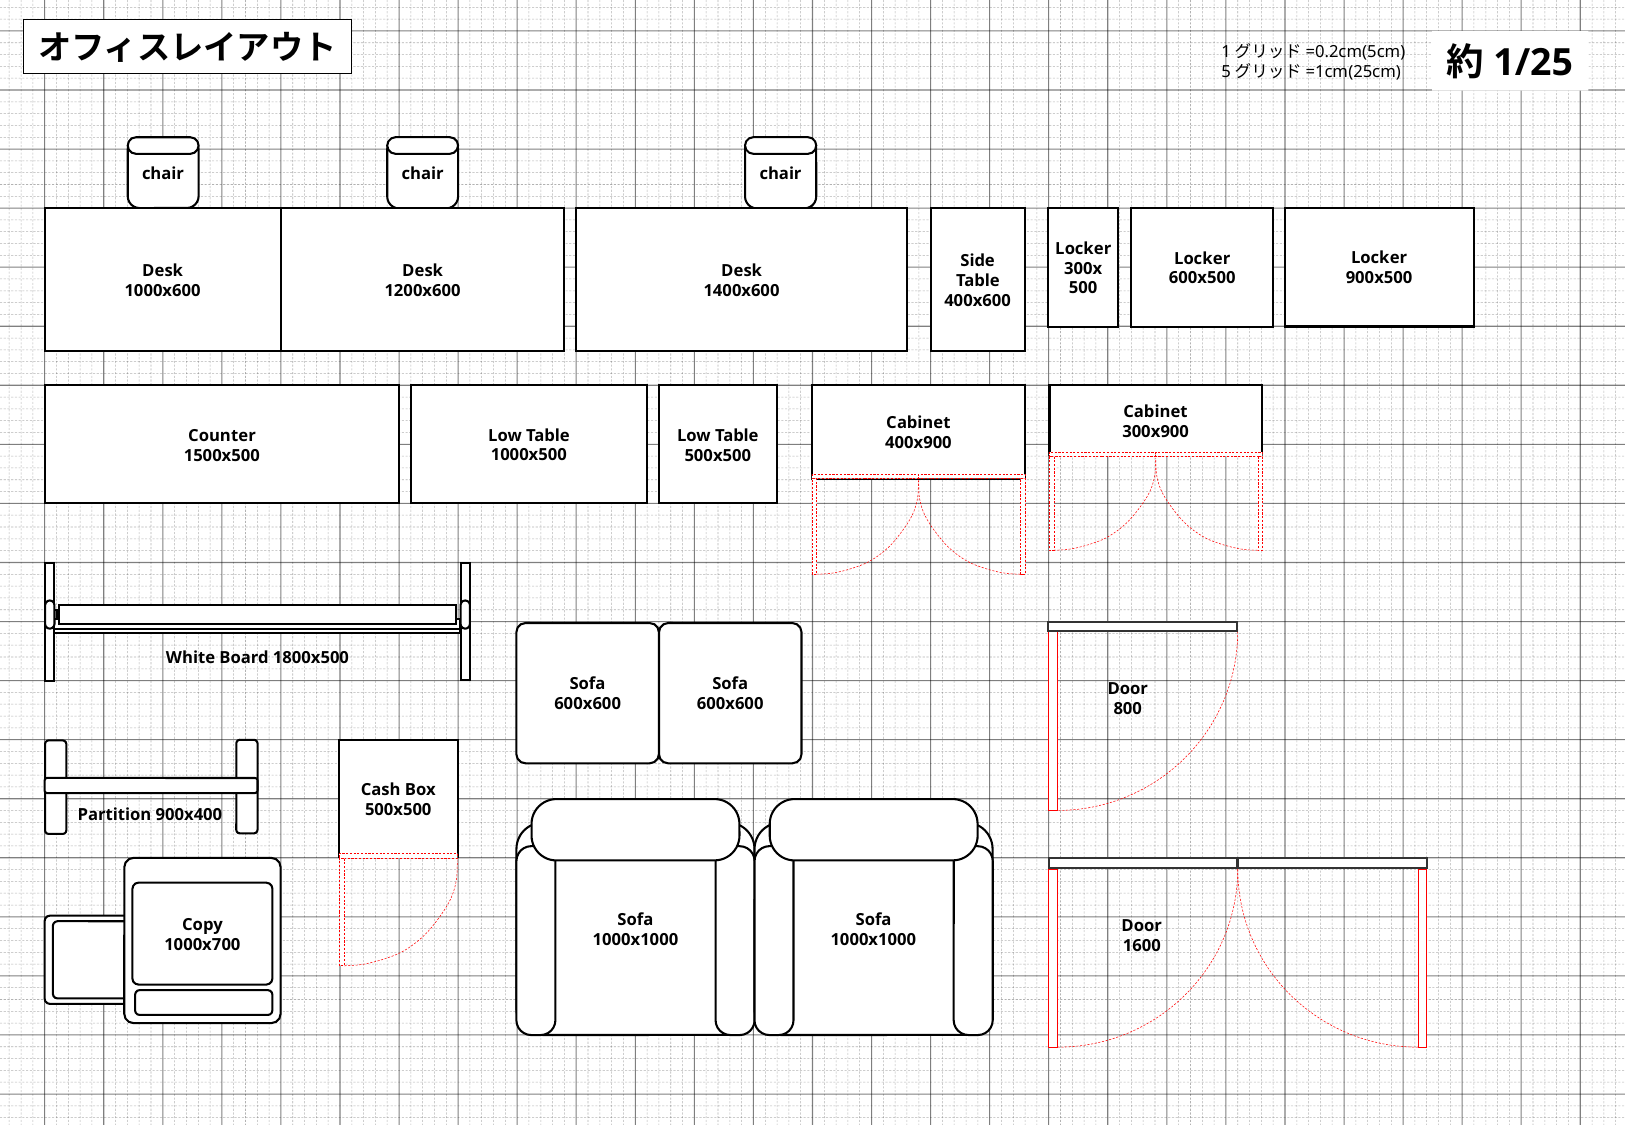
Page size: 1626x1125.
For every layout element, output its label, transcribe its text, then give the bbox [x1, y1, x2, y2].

text_box Locker 300x 500 [1048, 208, 1119, 327]
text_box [745, 137, 817, 209]
text_box Locker 600x500 [1131, 208, 1274, 327]
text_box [1048, 452, 1263, 551]
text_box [127, 137, 199, 209]
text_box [44, 739, 258, 834]
text_box Counter 1500x500 [44, 385, 400, 504]
text_box オフィスレイアウト [23, 19, 352, 74]
text_box Low Table 1000x500 [410, 385, 648, 504]
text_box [45, 562, 470, 684]
text_box Side Table 400x600 [930, 208, 1026, 351]
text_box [754, 798, 993, 1036]
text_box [339, 853, 458, 966]
text_box Cash Box 500x500 [339, 739, 458, 853]
text_box Sofa 600x600 [659, 623, 802, 764]
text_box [1048, 858, 1427, 1048]
text_box Cabinet 400x900 [812, 385, 1025, 474]
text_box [1048, 621, 1238, 811]
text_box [44, 857, 281, 1024]
text_box Low Table 500x500 [658, 385, 777, 504]
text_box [387, 137, 459, 209]
text_box Desk 1000x600 [44, 208, 280, 351]
text_box Cabinet 300x900 [1049, 385, 1262, 452]
text_box Desk 1400x600 [576, 208, 907, 351]
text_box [811, 474, 1026, 575]
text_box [516, 798, 754, 1036]
text_box 約1/25 [1432, 30, 1589, 91]
text_box Desk 1200x600 [280, 208, 565, 351]
text_box 1グリッド=0.2cm(5cm) 5グリッド=1cm(25cm) [1206, 33, 1421, 89]
text_box Locker 900x500 [1284, 207, 1474, 327]
text_box Sofa 600x600 [516, 623, 659, 764]
